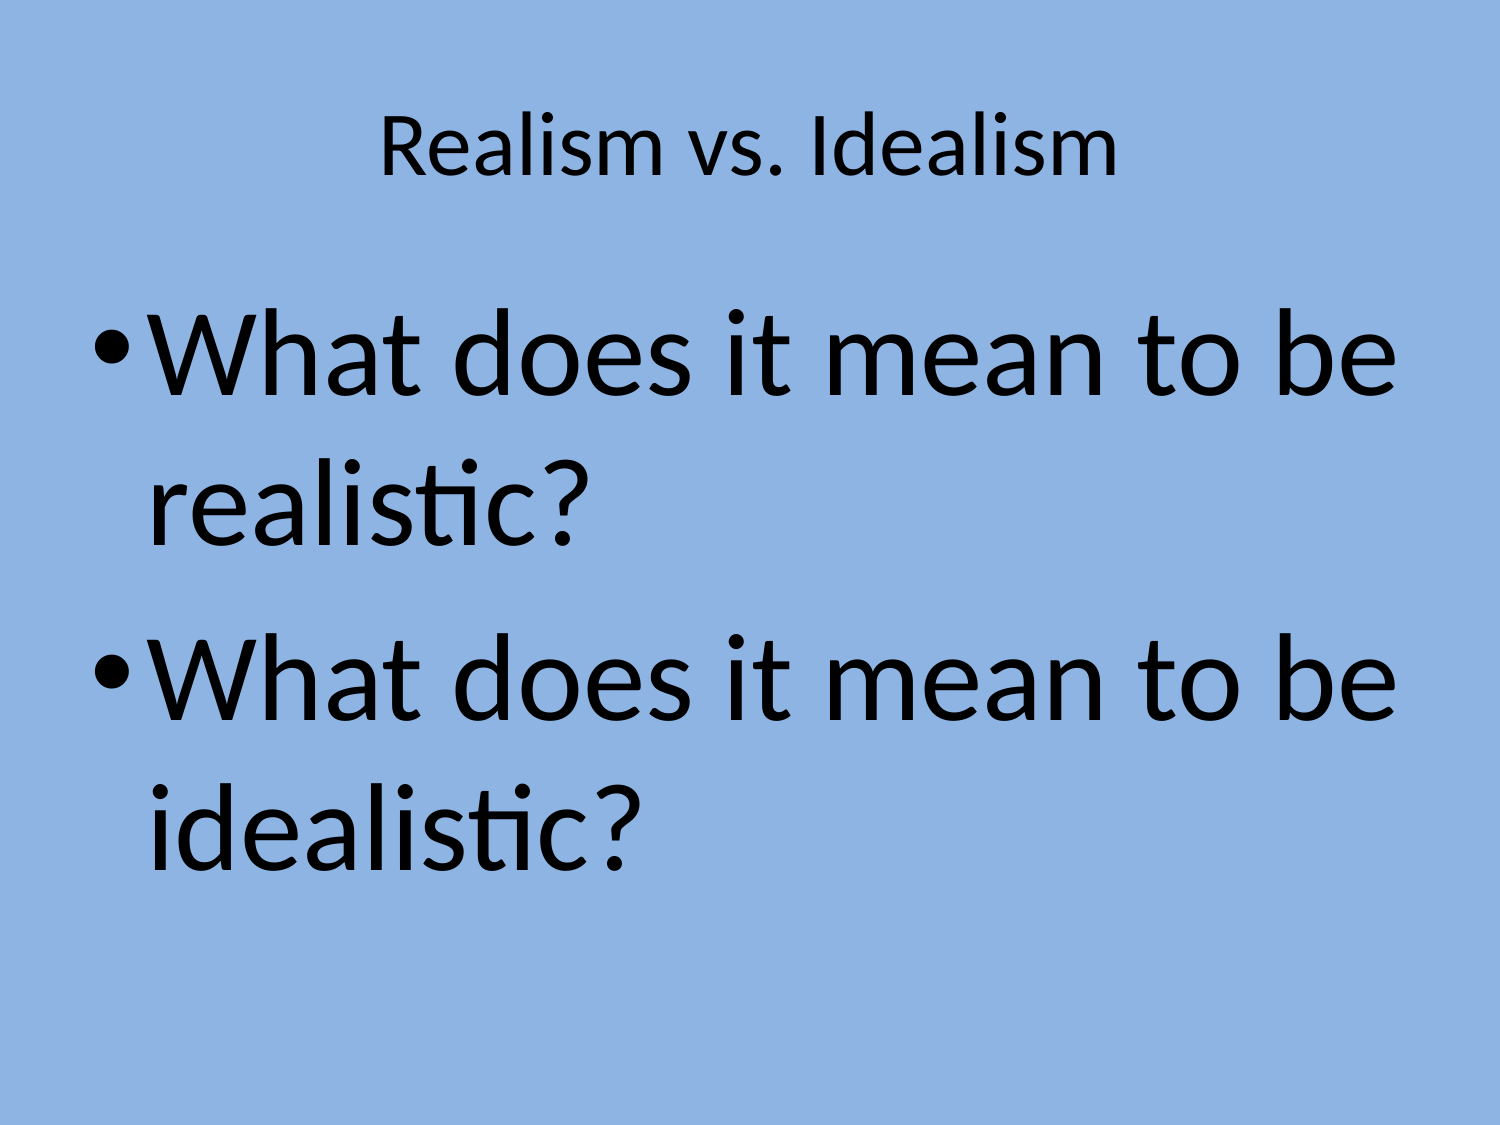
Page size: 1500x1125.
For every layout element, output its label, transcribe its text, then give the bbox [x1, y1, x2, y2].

list What does it mean to be realistic? What does it mean to be idealistic? [75, 262, 1425, 1005]
title Realism vs. Idealism [75, 45, 1425, 233]
